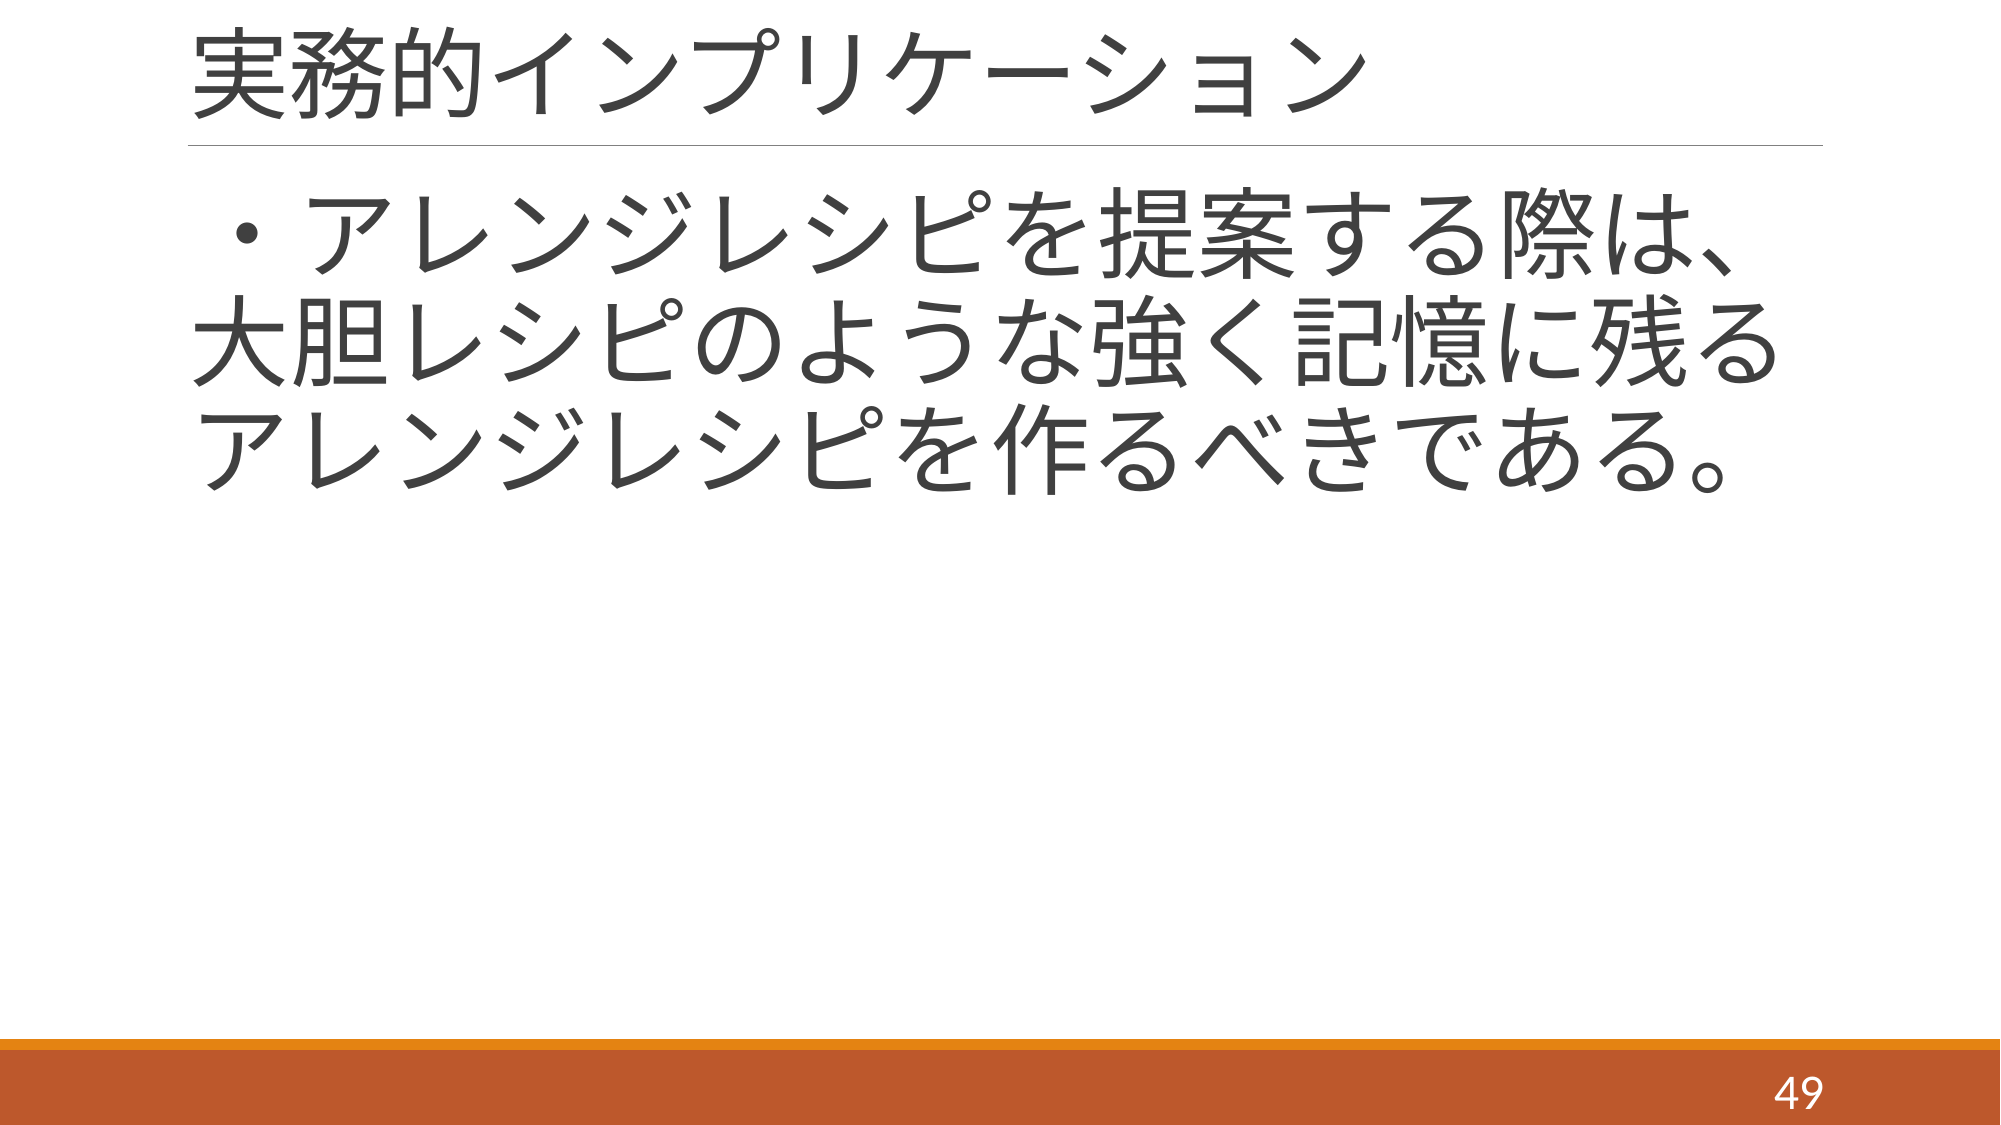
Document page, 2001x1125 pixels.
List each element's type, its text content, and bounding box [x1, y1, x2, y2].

slide_number 49 [1624, 1059, 1840, 1120]
title 実務的インプリケーション [174, 13, 1825, 140]
list ・アレンジレシピを提案する際は、大胆レシピのような強く記憶に残るアレンジレシピを作るべきである。 [174, 177, 1825, 1014]
